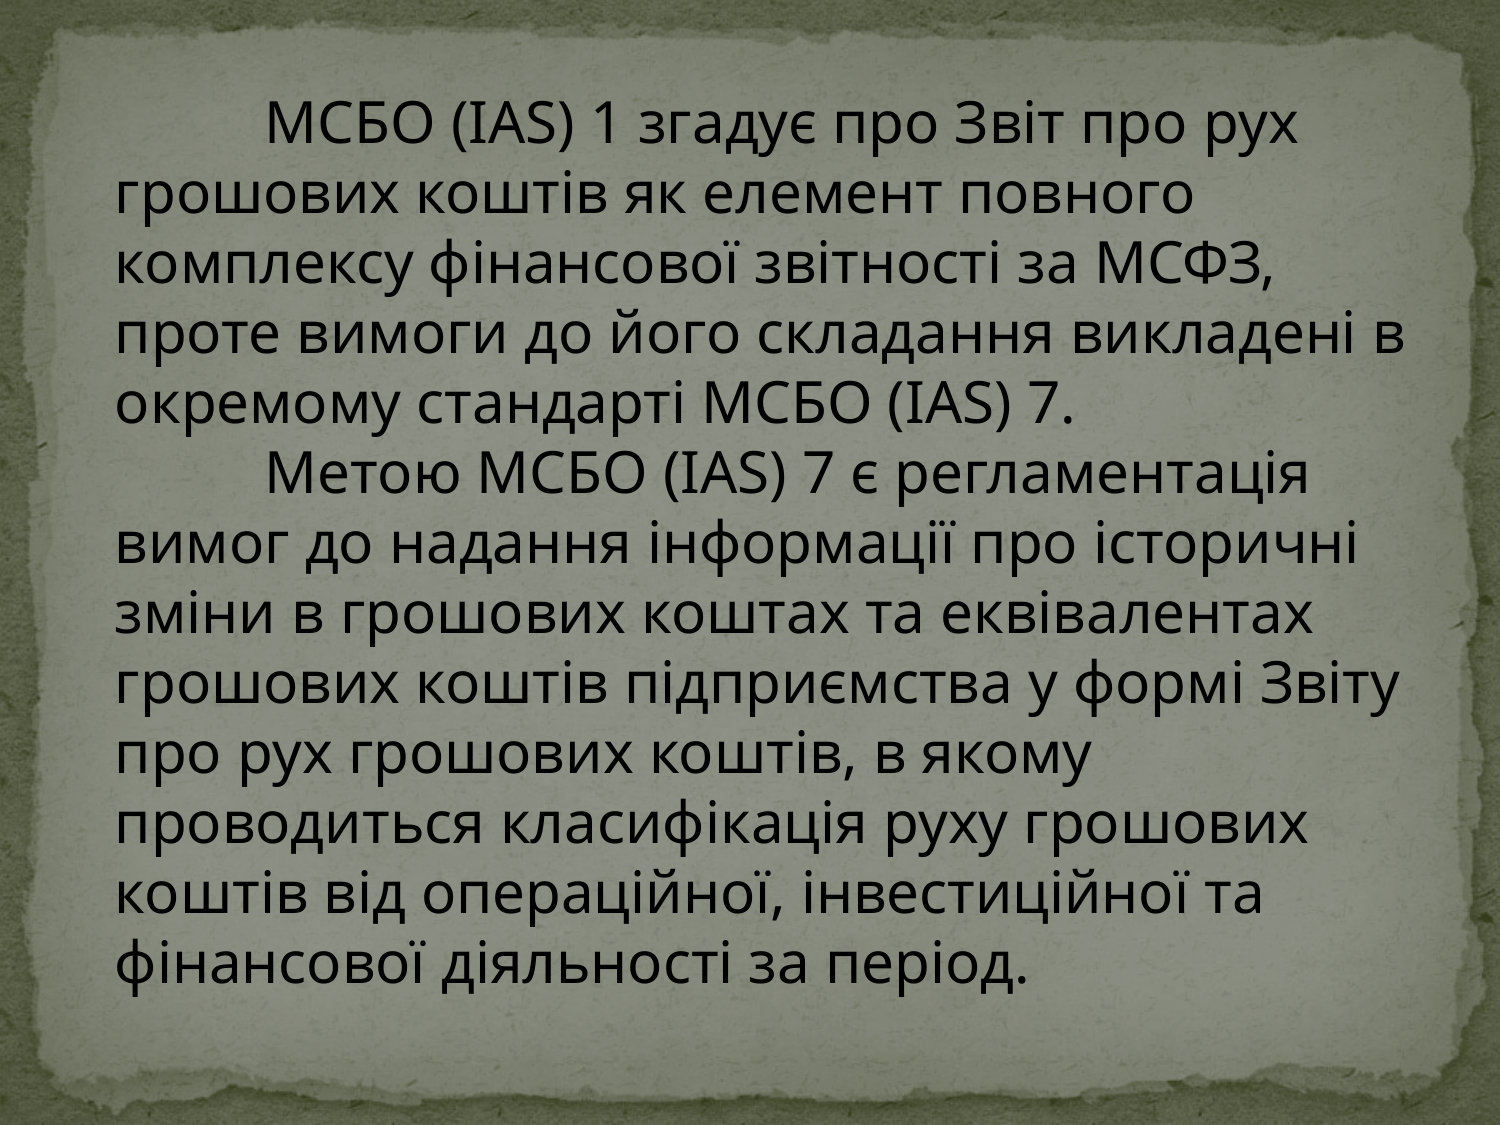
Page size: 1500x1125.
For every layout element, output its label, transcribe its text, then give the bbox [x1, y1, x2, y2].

text_box МСБО (IAS) 1 згадує про Звіт про рух грошових коштів як елемент повного комплексу фінансової звітності за МСФЗ, проте вимоги до його складання викладені в окремому стандарті МСБО (IAS) 7. Метою МСБО (IAS) 7 є регламентація вимог до надання інформації про історичні зміни в грошових коштах та еквівалентах грошових коштів підприємства у формі Звіту про рух грошових коштів, в якому проводиться класифікація руху грошових коштів від операційної, інвестиційної та фінансової діяльності за період. [100, 78, 1447, 1003]
